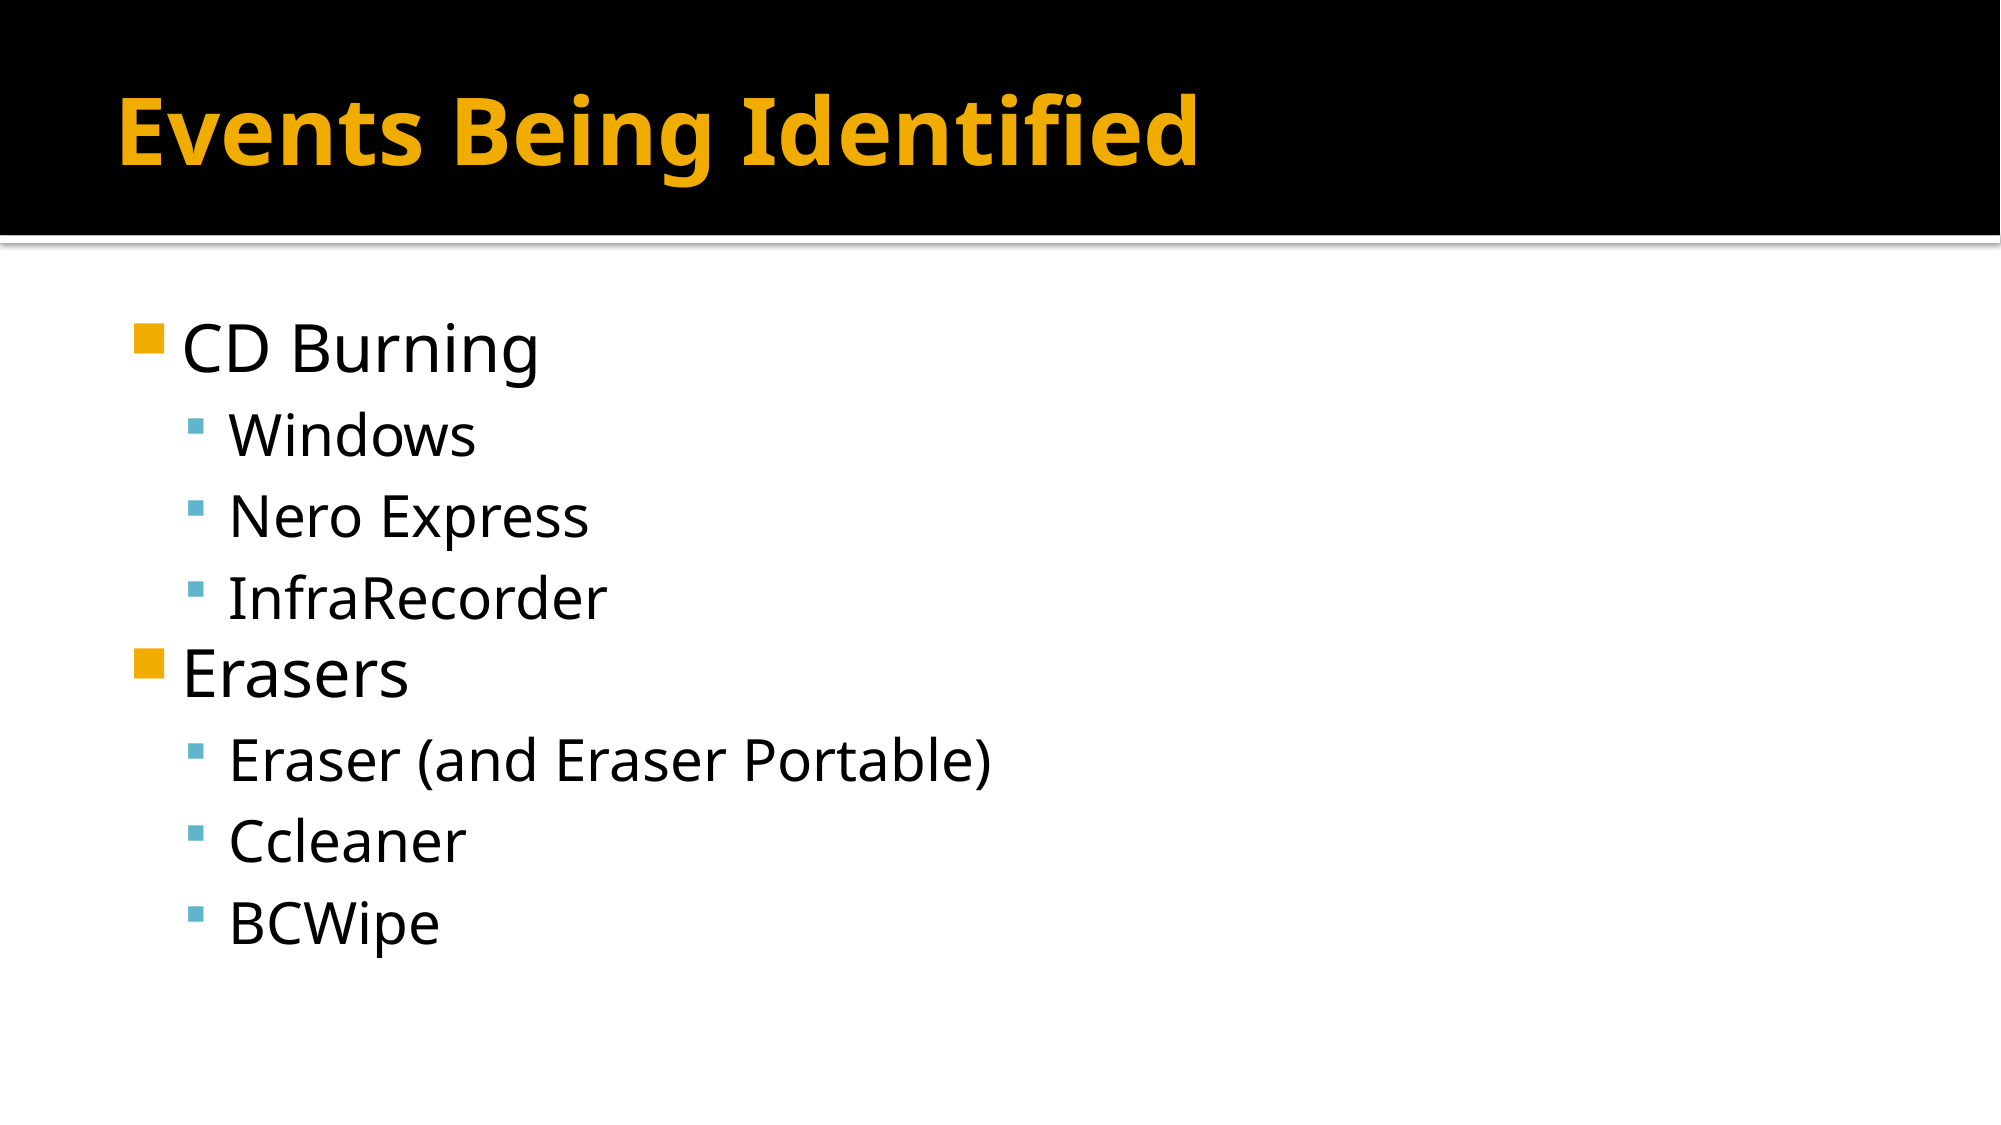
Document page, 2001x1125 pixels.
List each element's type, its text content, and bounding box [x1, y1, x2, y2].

title Events Being Identified [99, 25, 1900, 231]
list CD Burning Windows Nero Express InfraRecorder Erasers Eraser (and Eraser Portable) Ccleaner BCWipe [99, 291, 1900, 1050]
